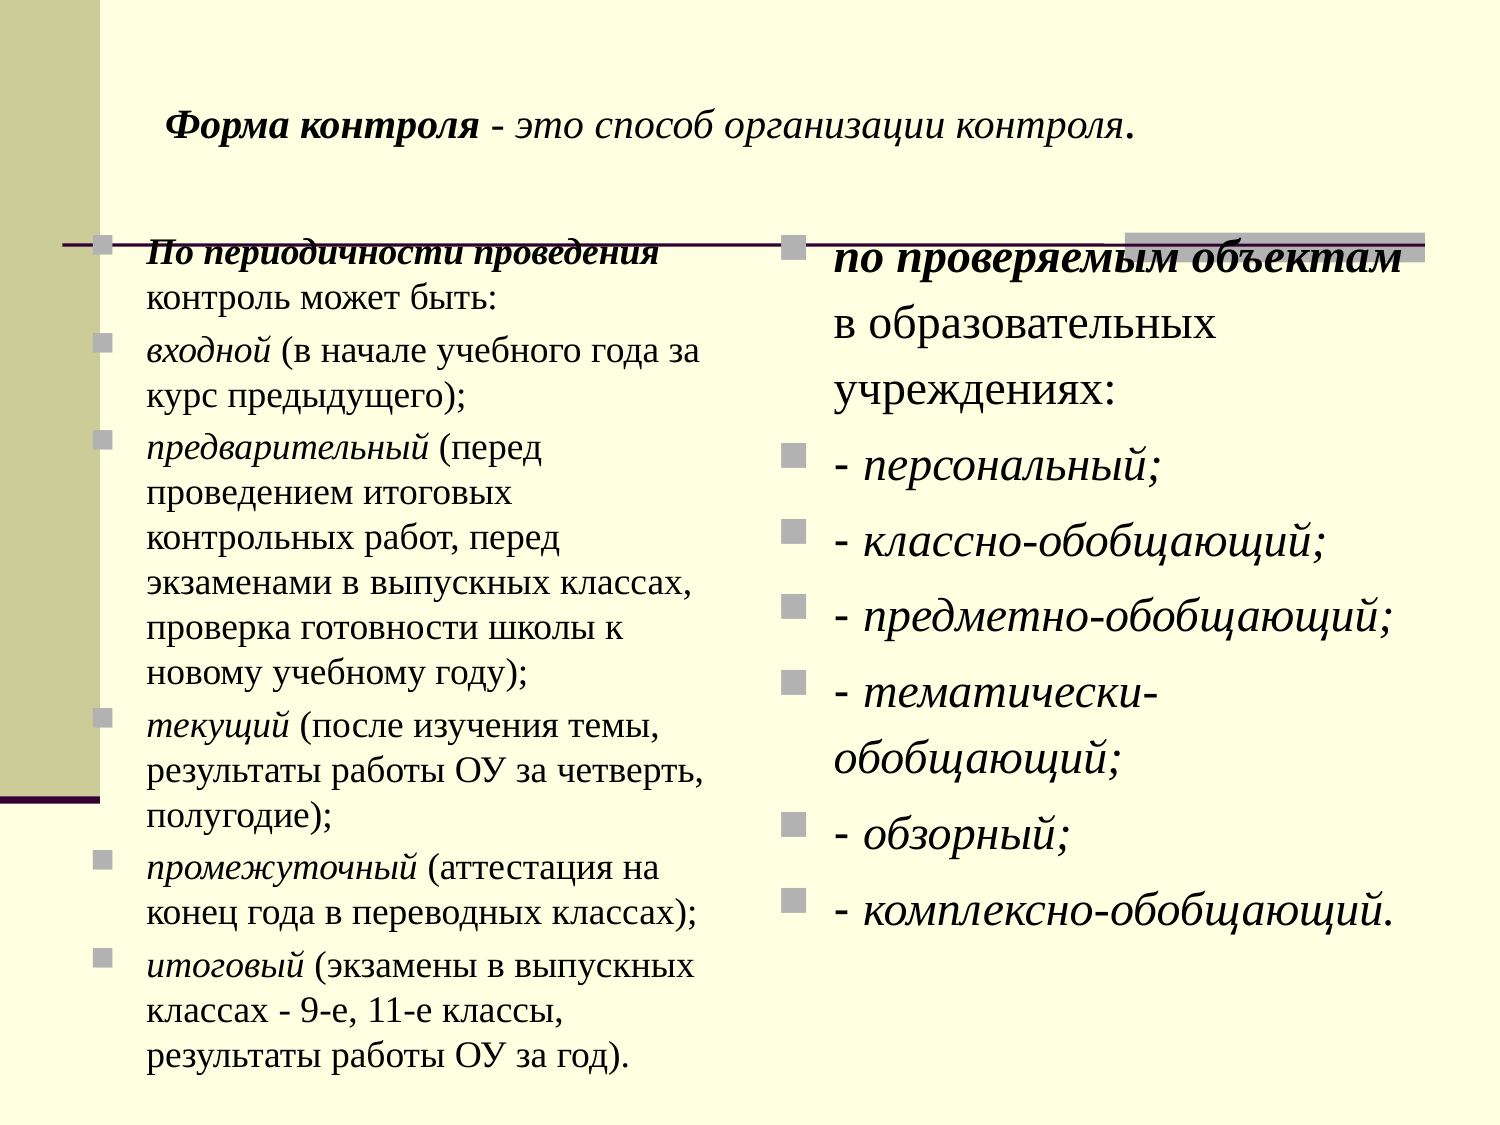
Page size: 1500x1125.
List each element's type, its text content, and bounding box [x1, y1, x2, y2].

list По периодичности проведения контроль может быть: входной (в начале учебного года за курс предыдущего); предварительный (перед проведением итоговых контрольных работ, перед экзаменами в выпускных классах, проверка готовности школы к новому учебному году); текущий (после изучения темы, результаты работы ОУ за четверть, полугодие); промежуточный (аттестация на конец года в переводных классах); итоговый (экзамены в выпускных классах - 9-е, 11-е классы, результаты работы ОУ за год). [75, 219, 738, 1005]
title Форма контроля - это способ организации контроля. [150, 45, 1425, 234]
list по проверяемым объектам в образовательных учреждениях: - персональный; - классно-обобщающий; - предметно-обобщающий; - тематически-обобщающий; - обзорный; - комплексно-обобщающий. [762, 208, 1425, 1005]
